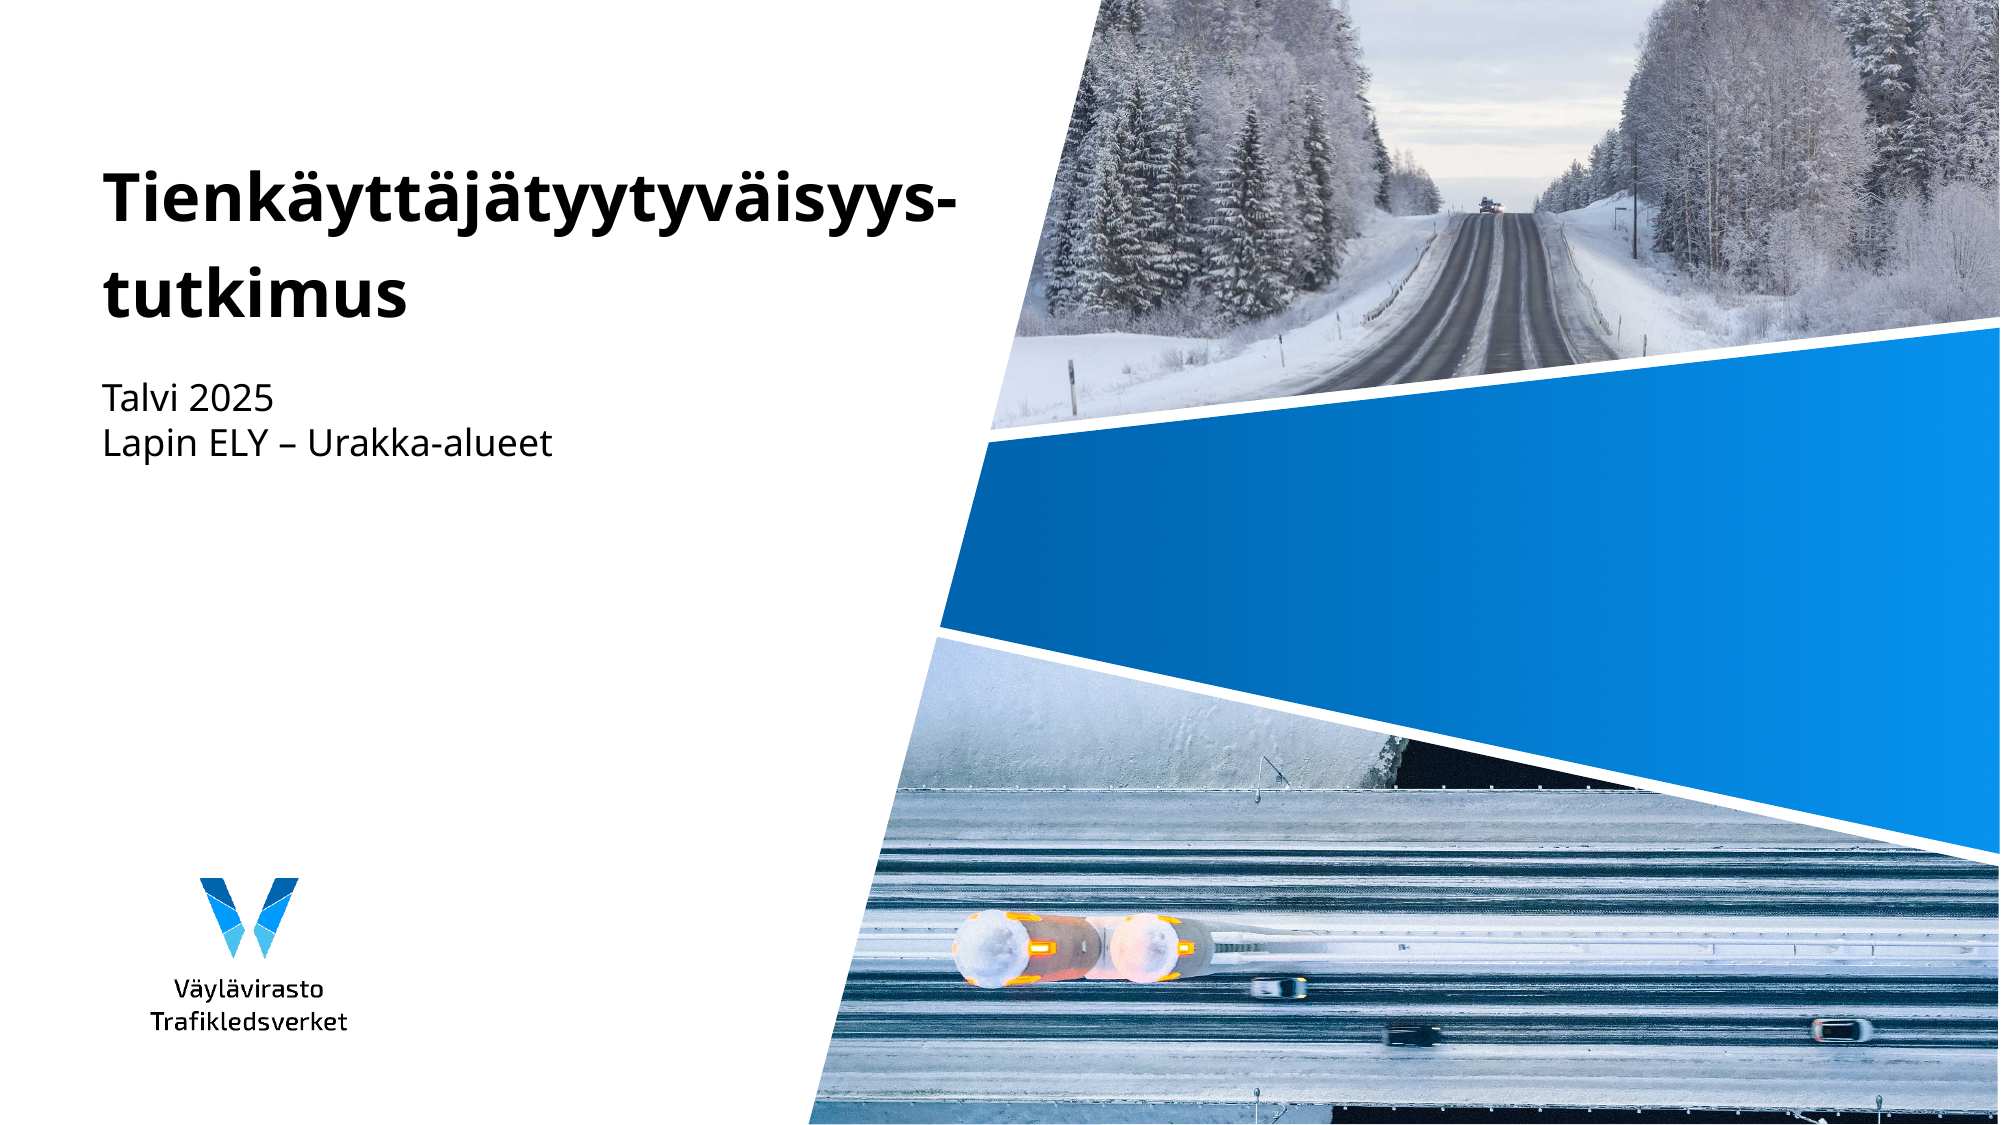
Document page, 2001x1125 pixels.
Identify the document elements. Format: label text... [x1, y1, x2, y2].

picture [808, 0, 2001, 1125]
picture [112, 840, 387, 1070]
text_box Talvi 2025 Lapin ELY – Urakka-alueet [87, 366, 914, 472]
title Tienkäyttäjätyytyväisyys-tutkimus [87, 103, 990, 367]
